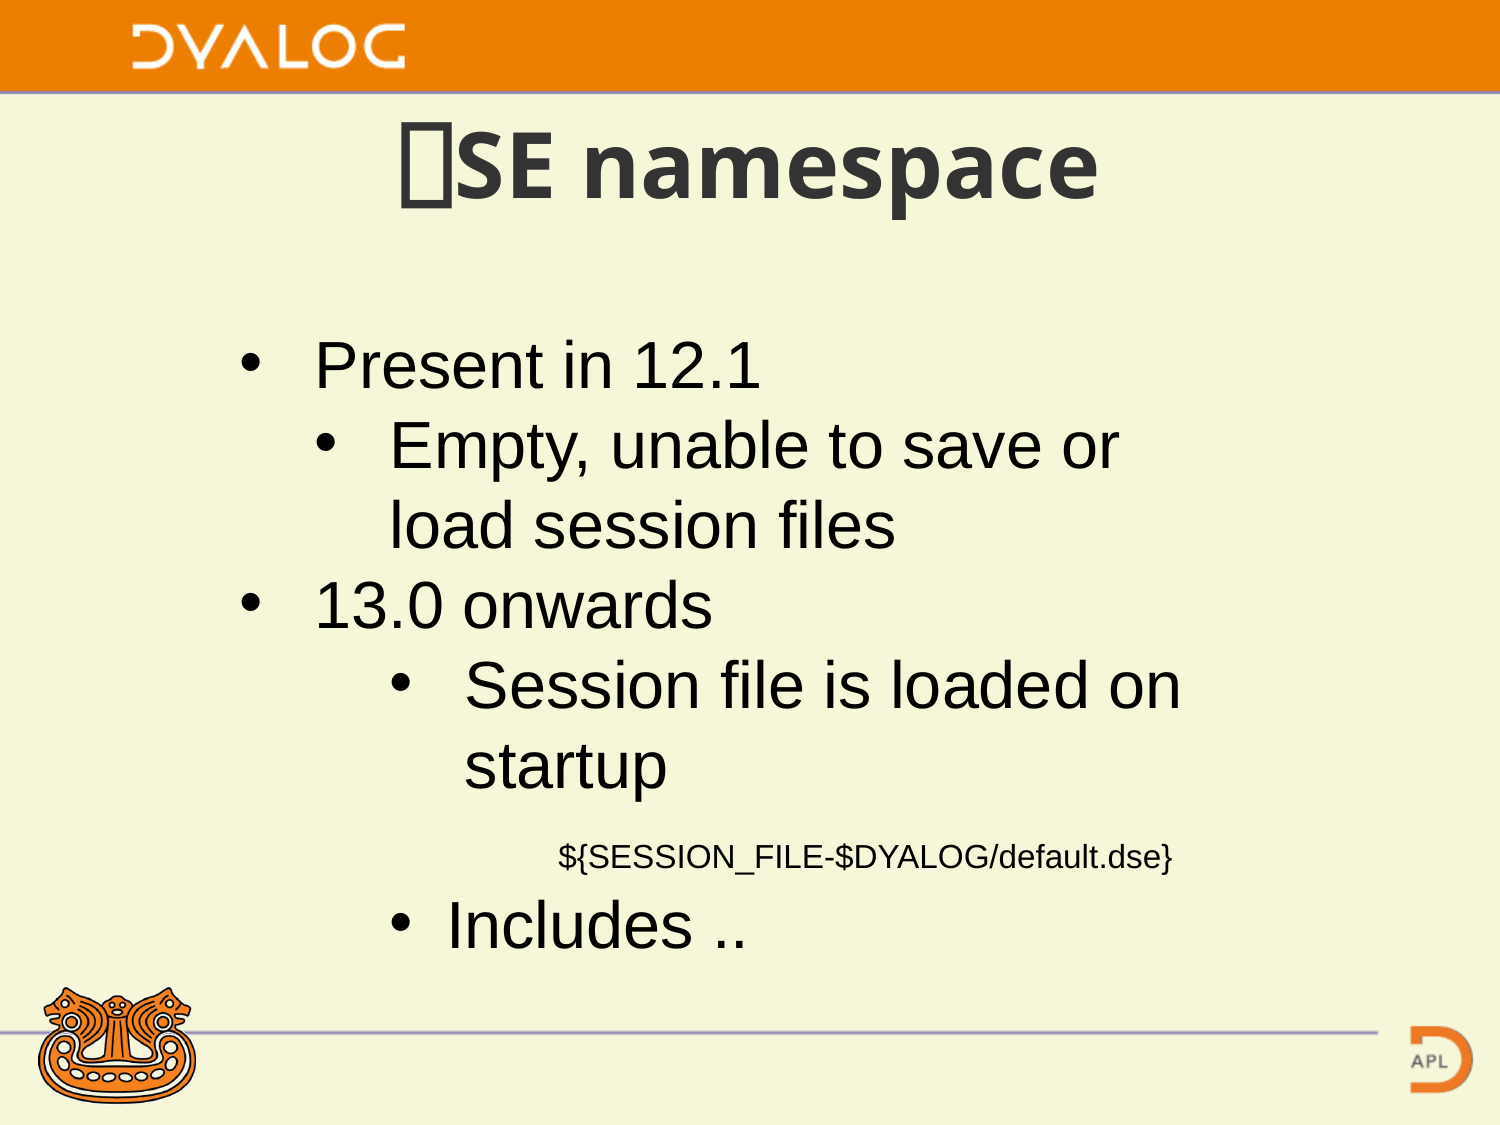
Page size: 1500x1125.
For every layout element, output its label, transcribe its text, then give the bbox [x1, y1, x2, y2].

title ⎕SE namespace [112, 99, 1388, 288]
picture [0, 0, 1500, 1125]
subtitle Present in 12.1 Empty, unable to save or load session files 13.0 onwards Session file is loaded on startup ${SESSION_FILE-$DYALOG/default.dse} Includes .. [225, 314, 1275, 976]
